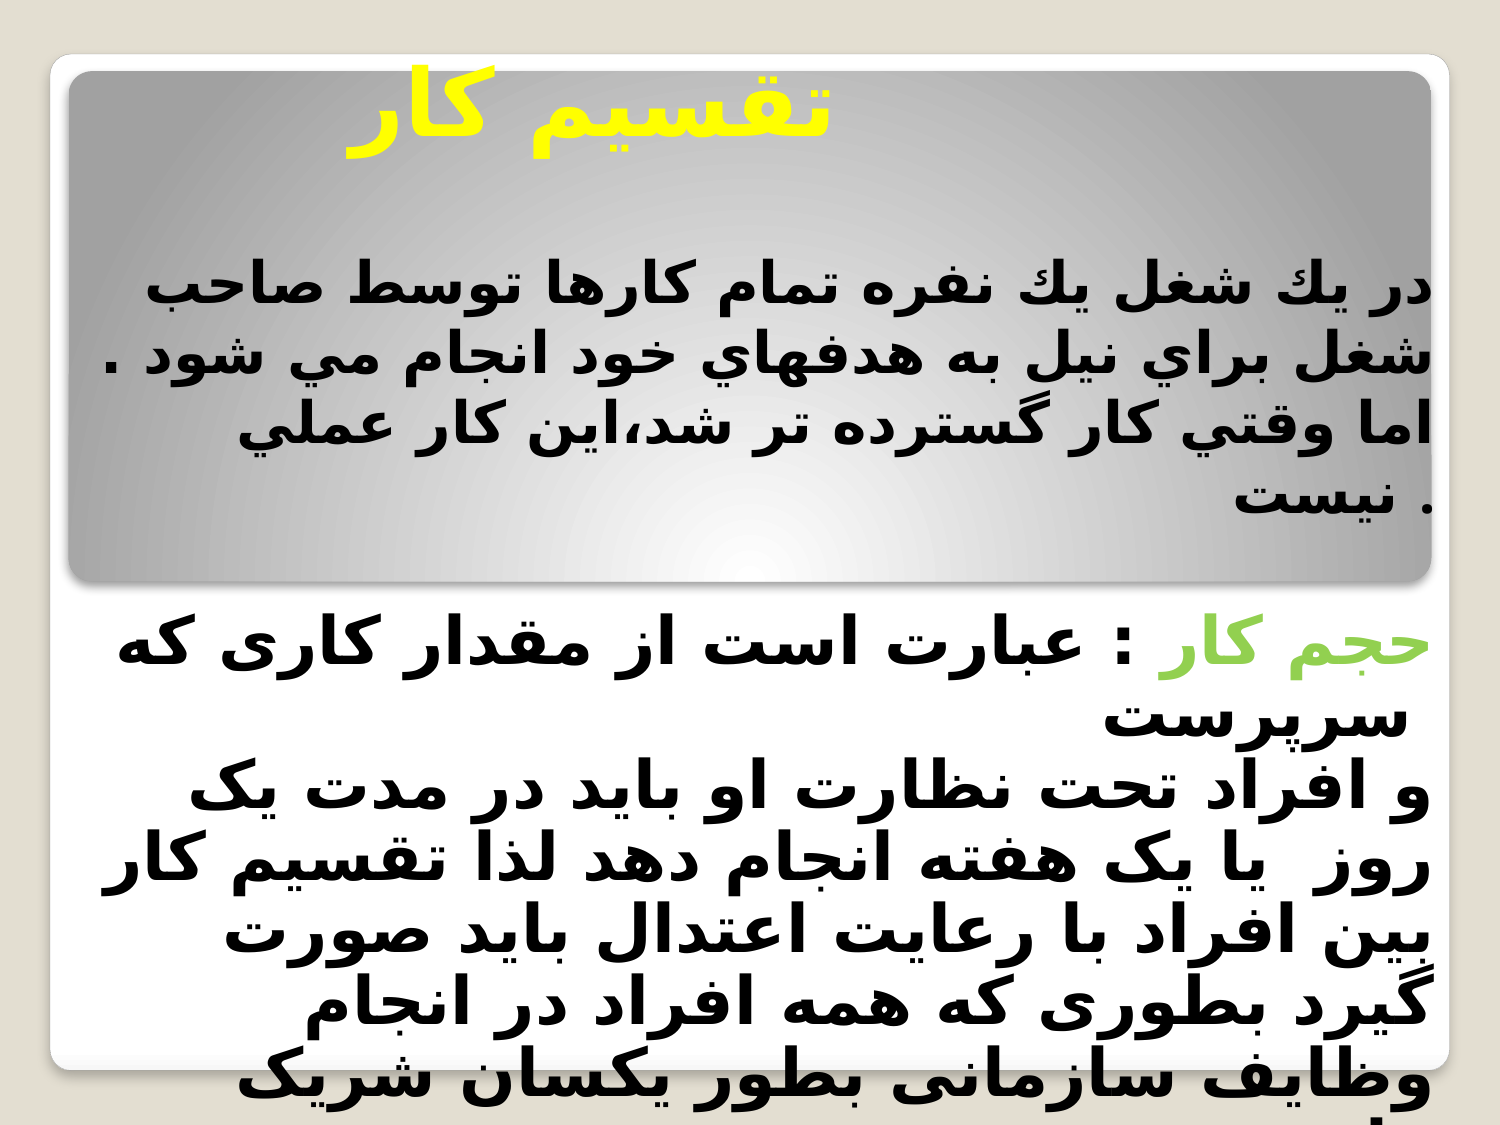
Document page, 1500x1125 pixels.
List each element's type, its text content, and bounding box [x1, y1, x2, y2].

title تقسيم كار [0, 0, 1500, 163]
text_box در يك شغل يك نفره تمام كارها توسط صاحب شغل براي نيل به هدفهاي خود انجام مي شود . اما وقتي كار گسترده تر شد،اين كار عملي نيست . [50, 237, 1450, 533]
text_box حجم کار : عبارت است از مقدار کاری که سرپرست و افراد تحت نظارت او باید در مدت یک روز یا یک هفته انجام دهد لذا تقسیم کار بین افراد با رعایت اعتدال باید صورت گیرد بطوری که همه افراد در انجام وظایف سازمانی بطور یکسان شریک باشند. [62, 599, 1450, 1125]
